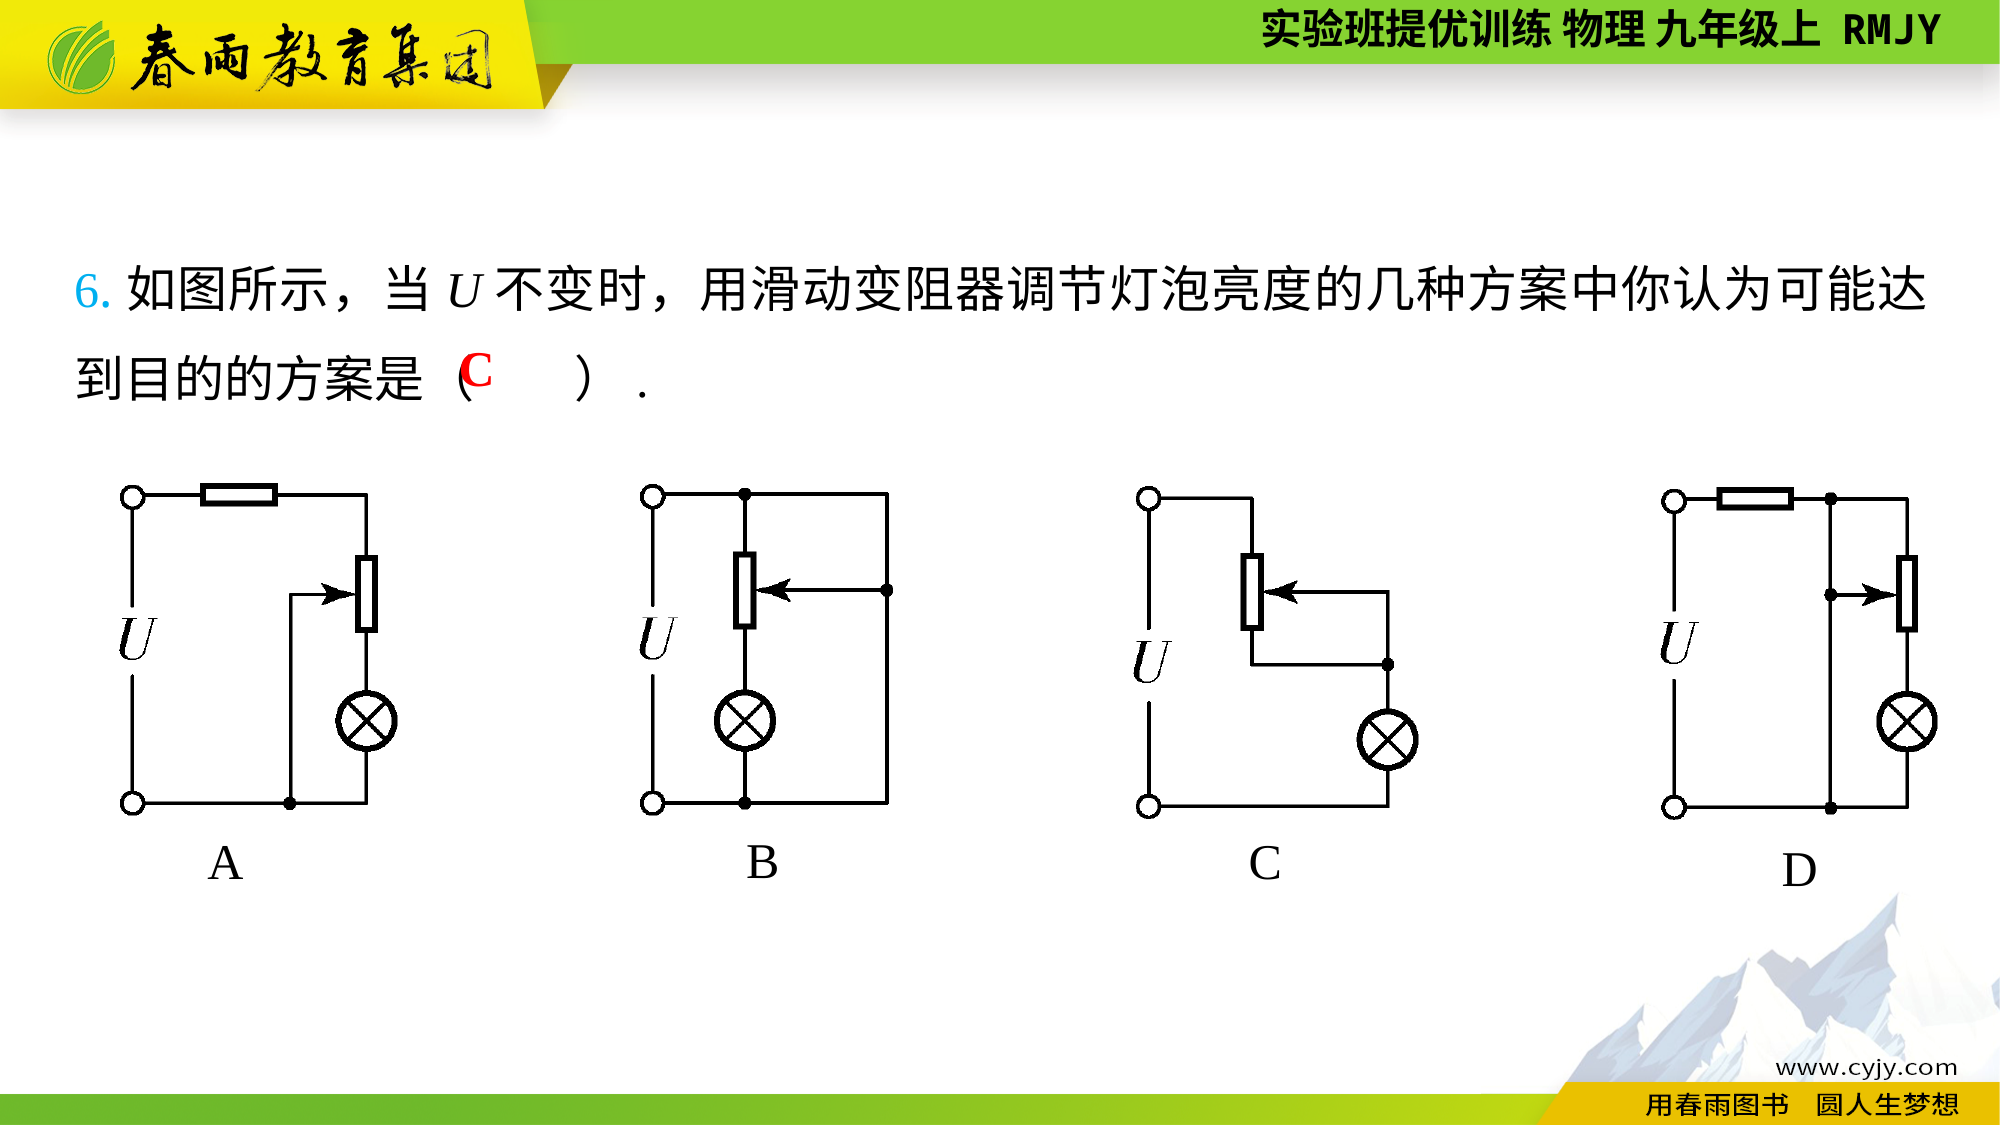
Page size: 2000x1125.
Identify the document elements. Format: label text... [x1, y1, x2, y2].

picture [0, 0, 2000, 1125]
text_box C [1233, 827, 1297, 898]
text_box C [443, 328, 510, 404]
text_box B [731, 824, 795, 896]
text_box D [1766, 829, 1833, 904]
text_box A [192, 824, 259, 898]
list 6.如图所示，当U不变时，用滑动变阻器调节灯泡亮度的几种方案中你认为可能达到目的的方案是（ ）. [59, 220, 1944, 417]
